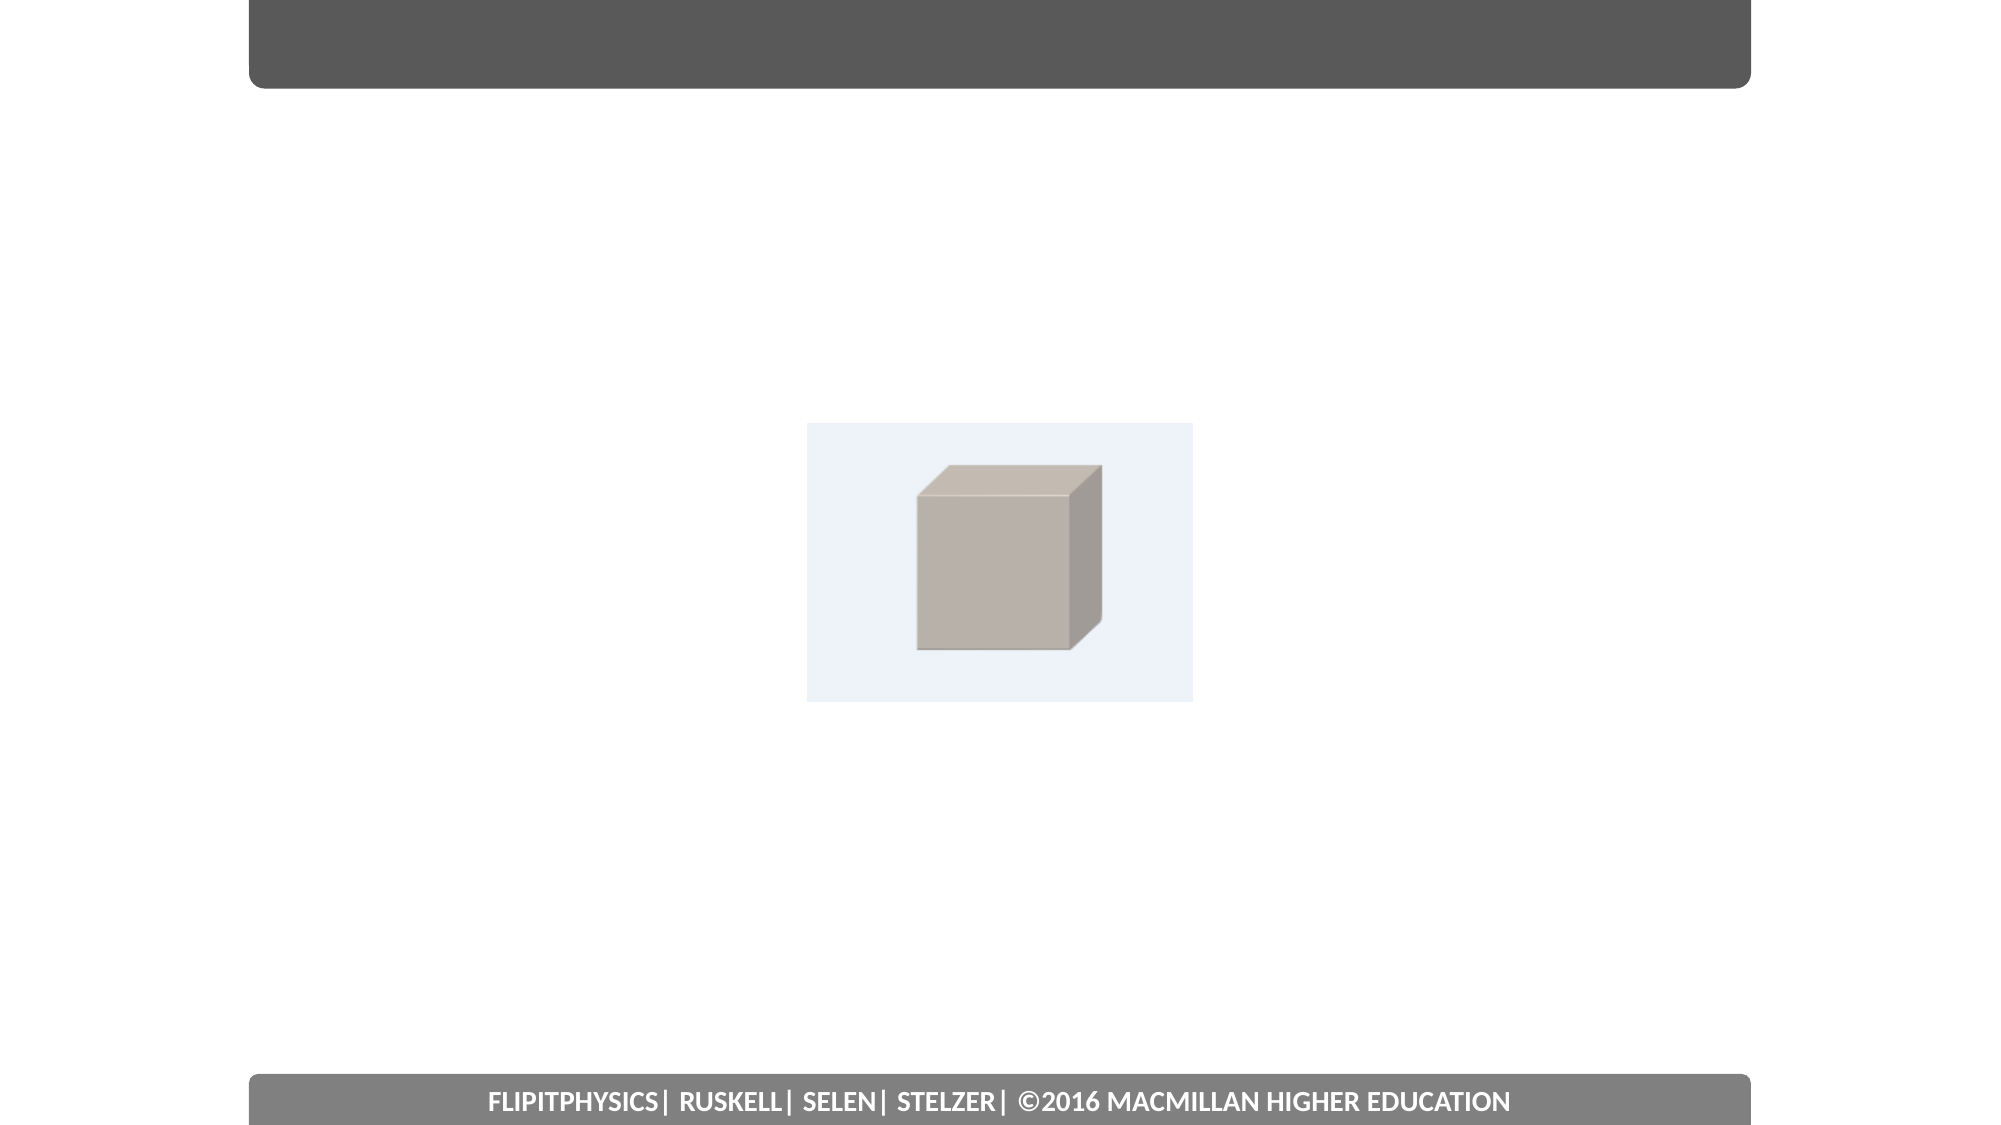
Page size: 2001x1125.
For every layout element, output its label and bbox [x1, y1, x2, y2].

picture [807, 423, 1193, 702]
text_box [249, 1074, 1750, 1125]
text_box [248, 0, 1752, 89]
